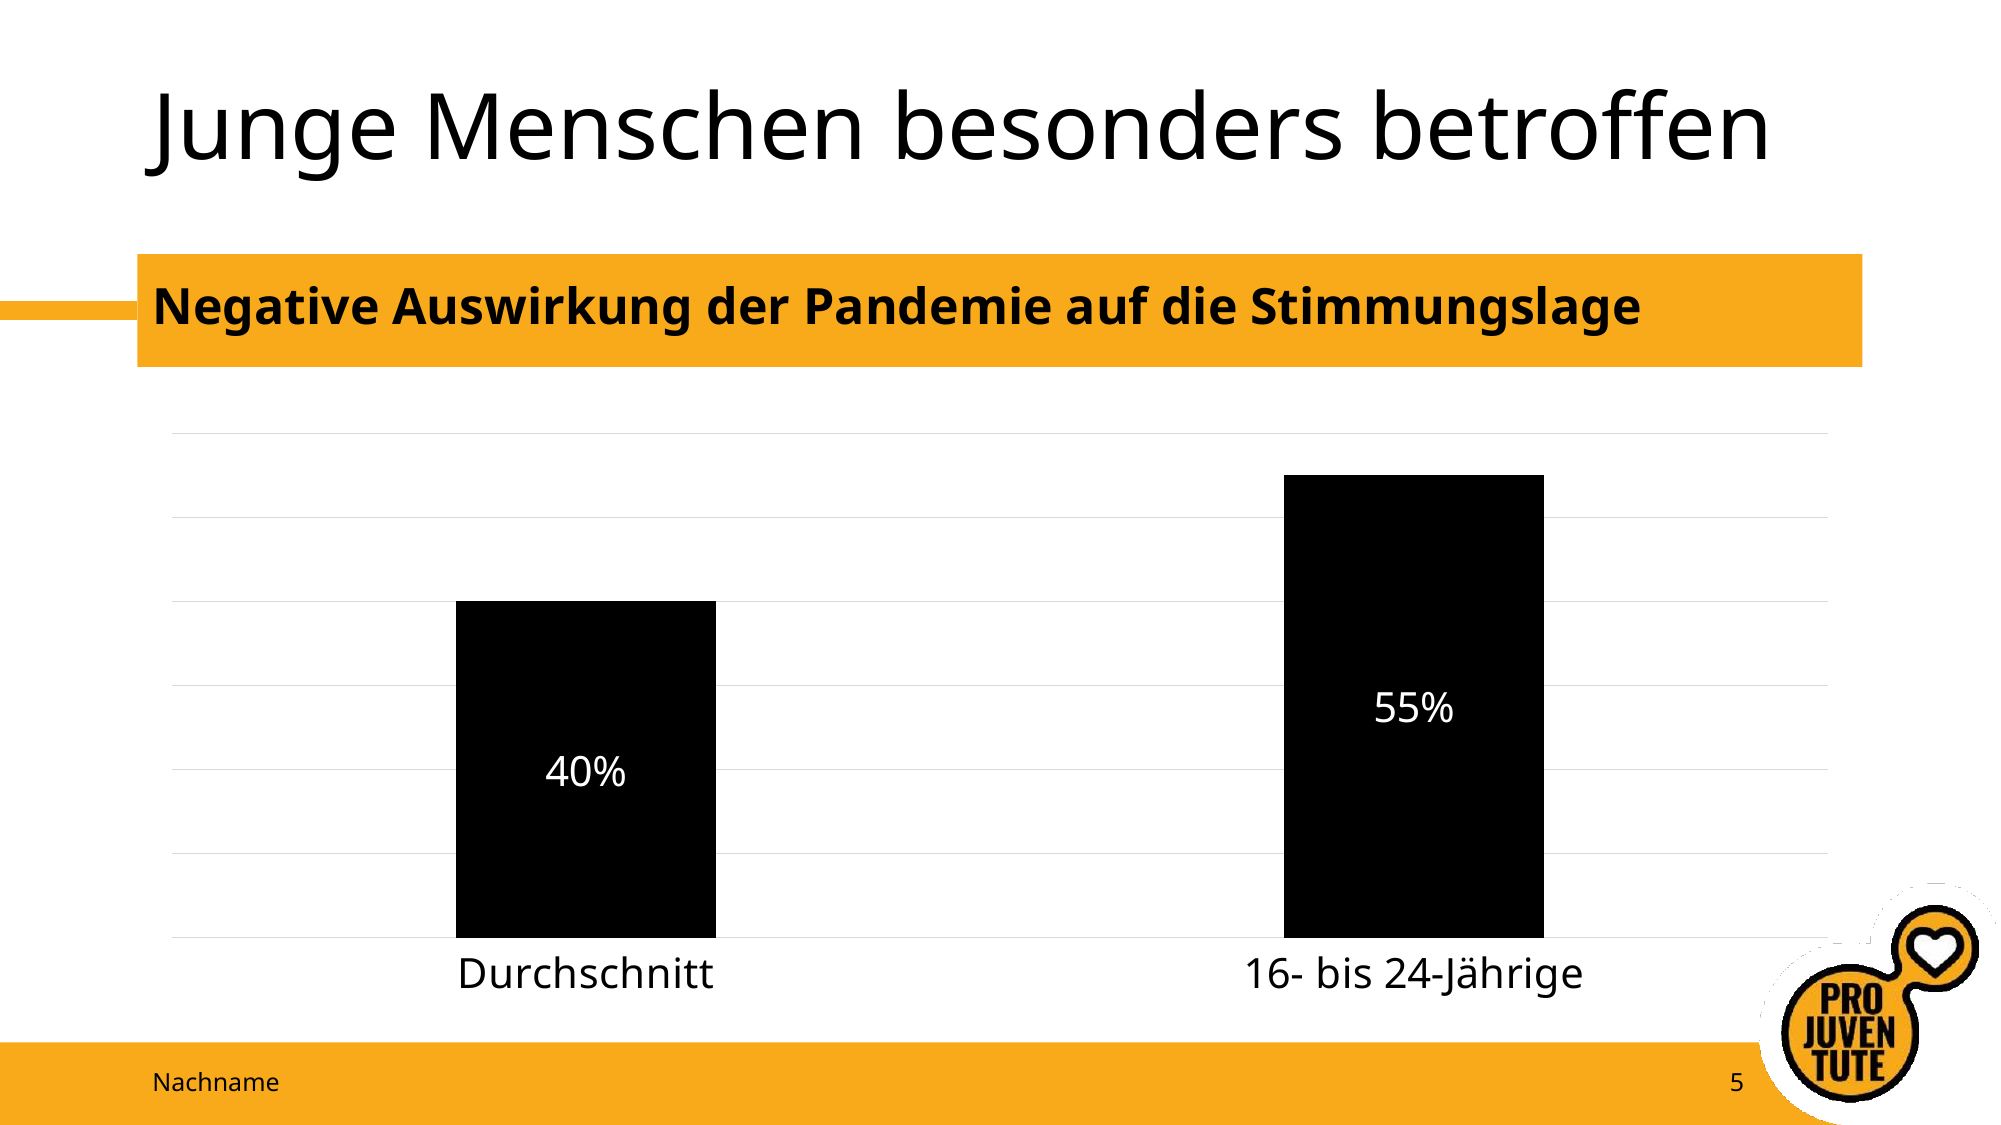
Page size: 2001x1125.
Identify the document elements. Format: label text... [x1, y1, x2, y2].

title Junge Menschen besonders betroffen [137, 59, 1863, 200]
picture [1688, 859, 2000, 1125]
list Negative Auswirkung der Pandemie auf die Stimmungslage [137, 251, 1867, 367]
chart [137, 421, 1863, 1014]
footer Nachname [137, 1053, 813, 1114]
slide_number 5 [1412, 1053, 1759, 1113]
